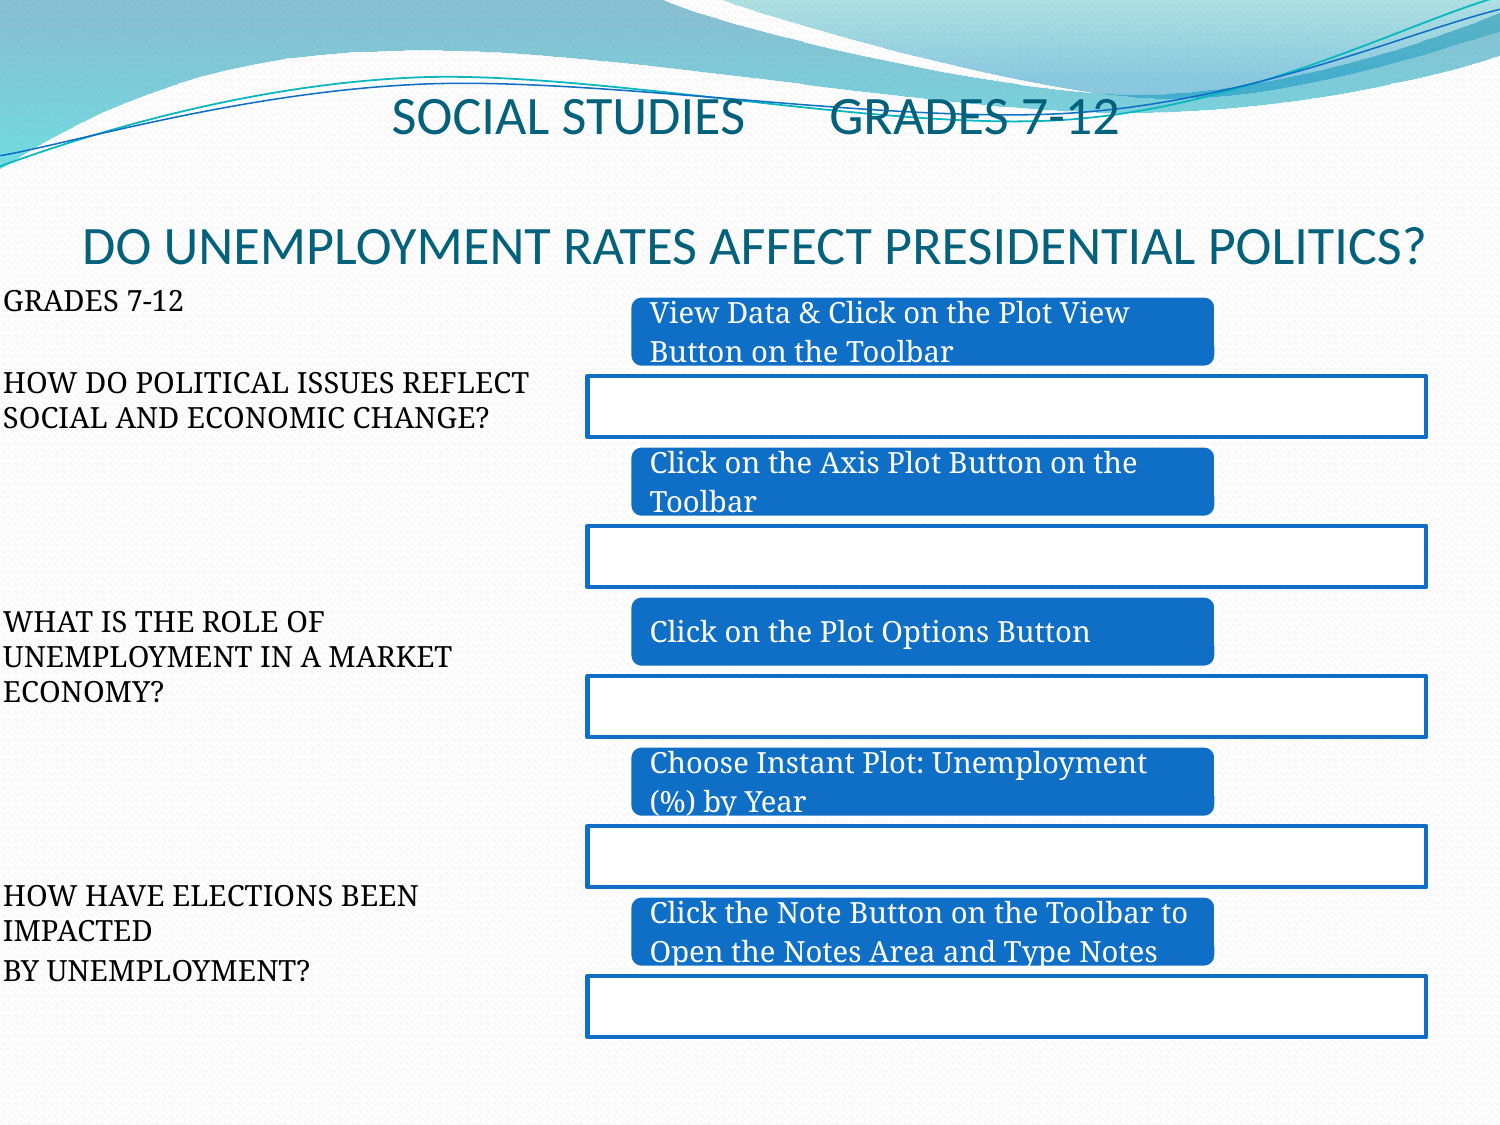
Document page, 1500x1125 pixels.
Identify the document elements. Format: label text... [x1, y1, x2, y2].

list GRADES 7-12 HOW DO POLITICAL ISSUES REFLECT SOCIAL AND ECONOMIC CHANGE? WHAT IS THE ROLE OF UNEMPLOYMENT IN A MARKET ECONOMY? HOW HAVE ELECTIONS BEEN IMPACTED BY UNEMPLOYMENT? [0, 275, 575, 1025]
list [587, 287, 1427, 1038]
title SOCIAL STUDIES GRADES 7-12 DO UNEMPLOYMENT RATES AFFECT PRESIDENTIAL POLITICS? [24, 84, 1475, 275]
